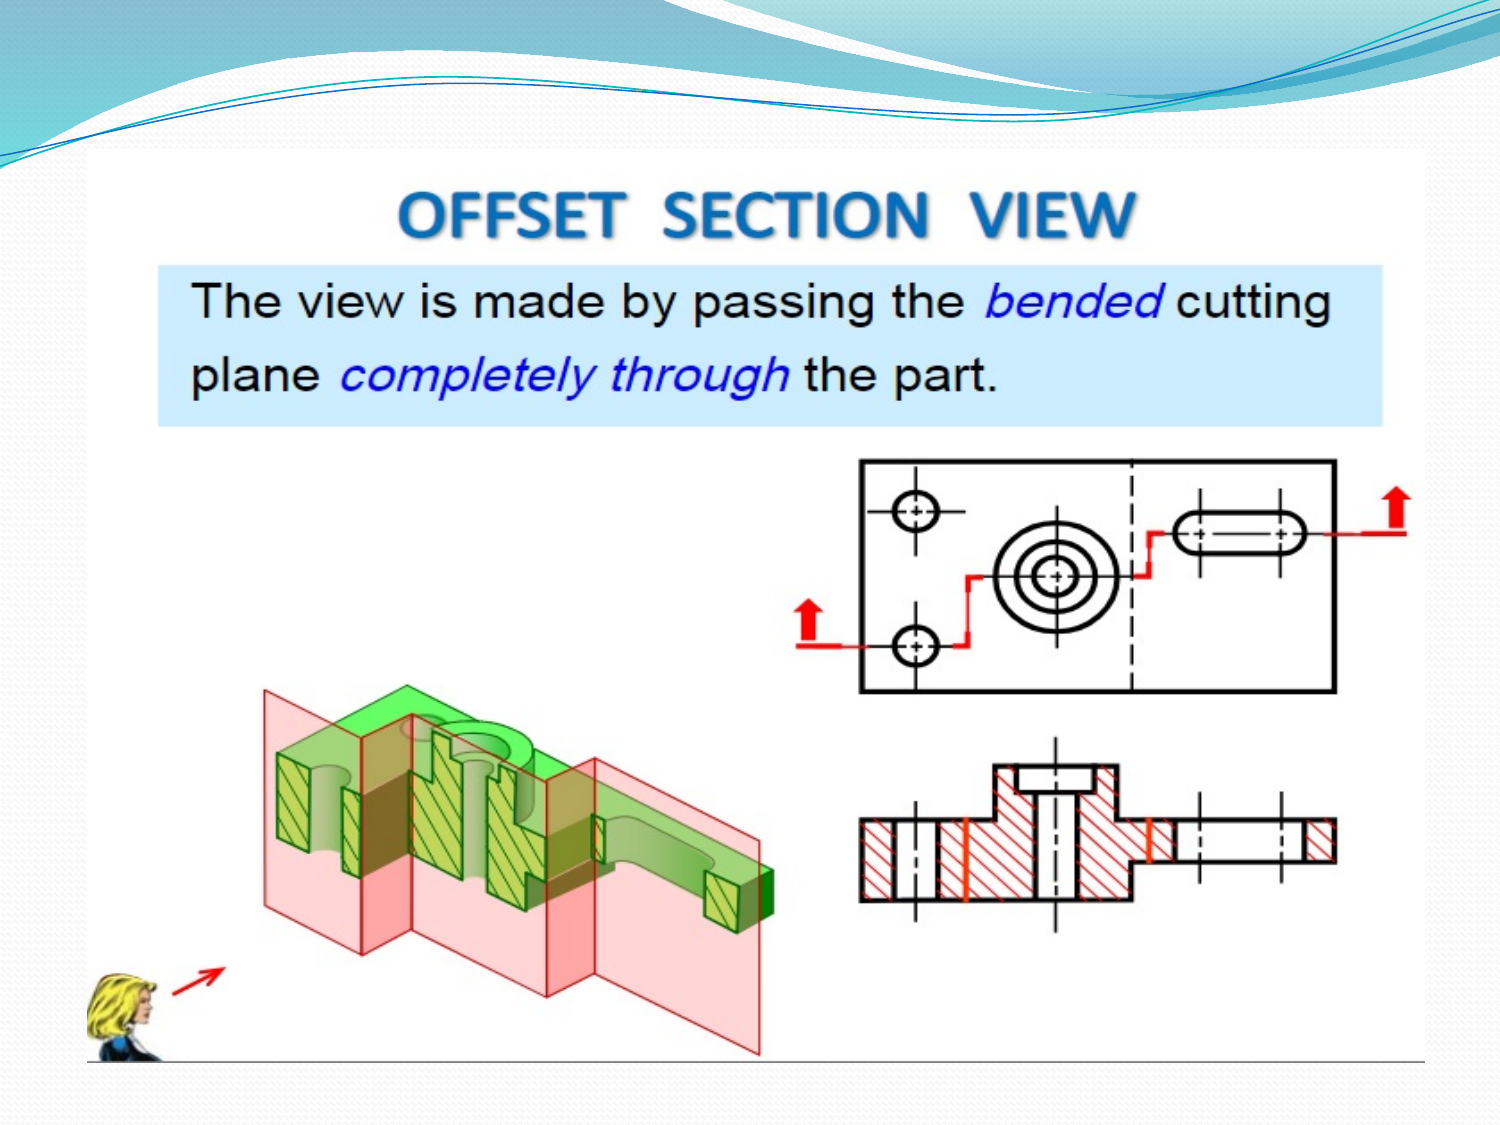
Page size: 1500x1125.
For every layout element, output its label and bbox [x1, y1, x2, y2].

picture [87, 149, 1426, 1063]
